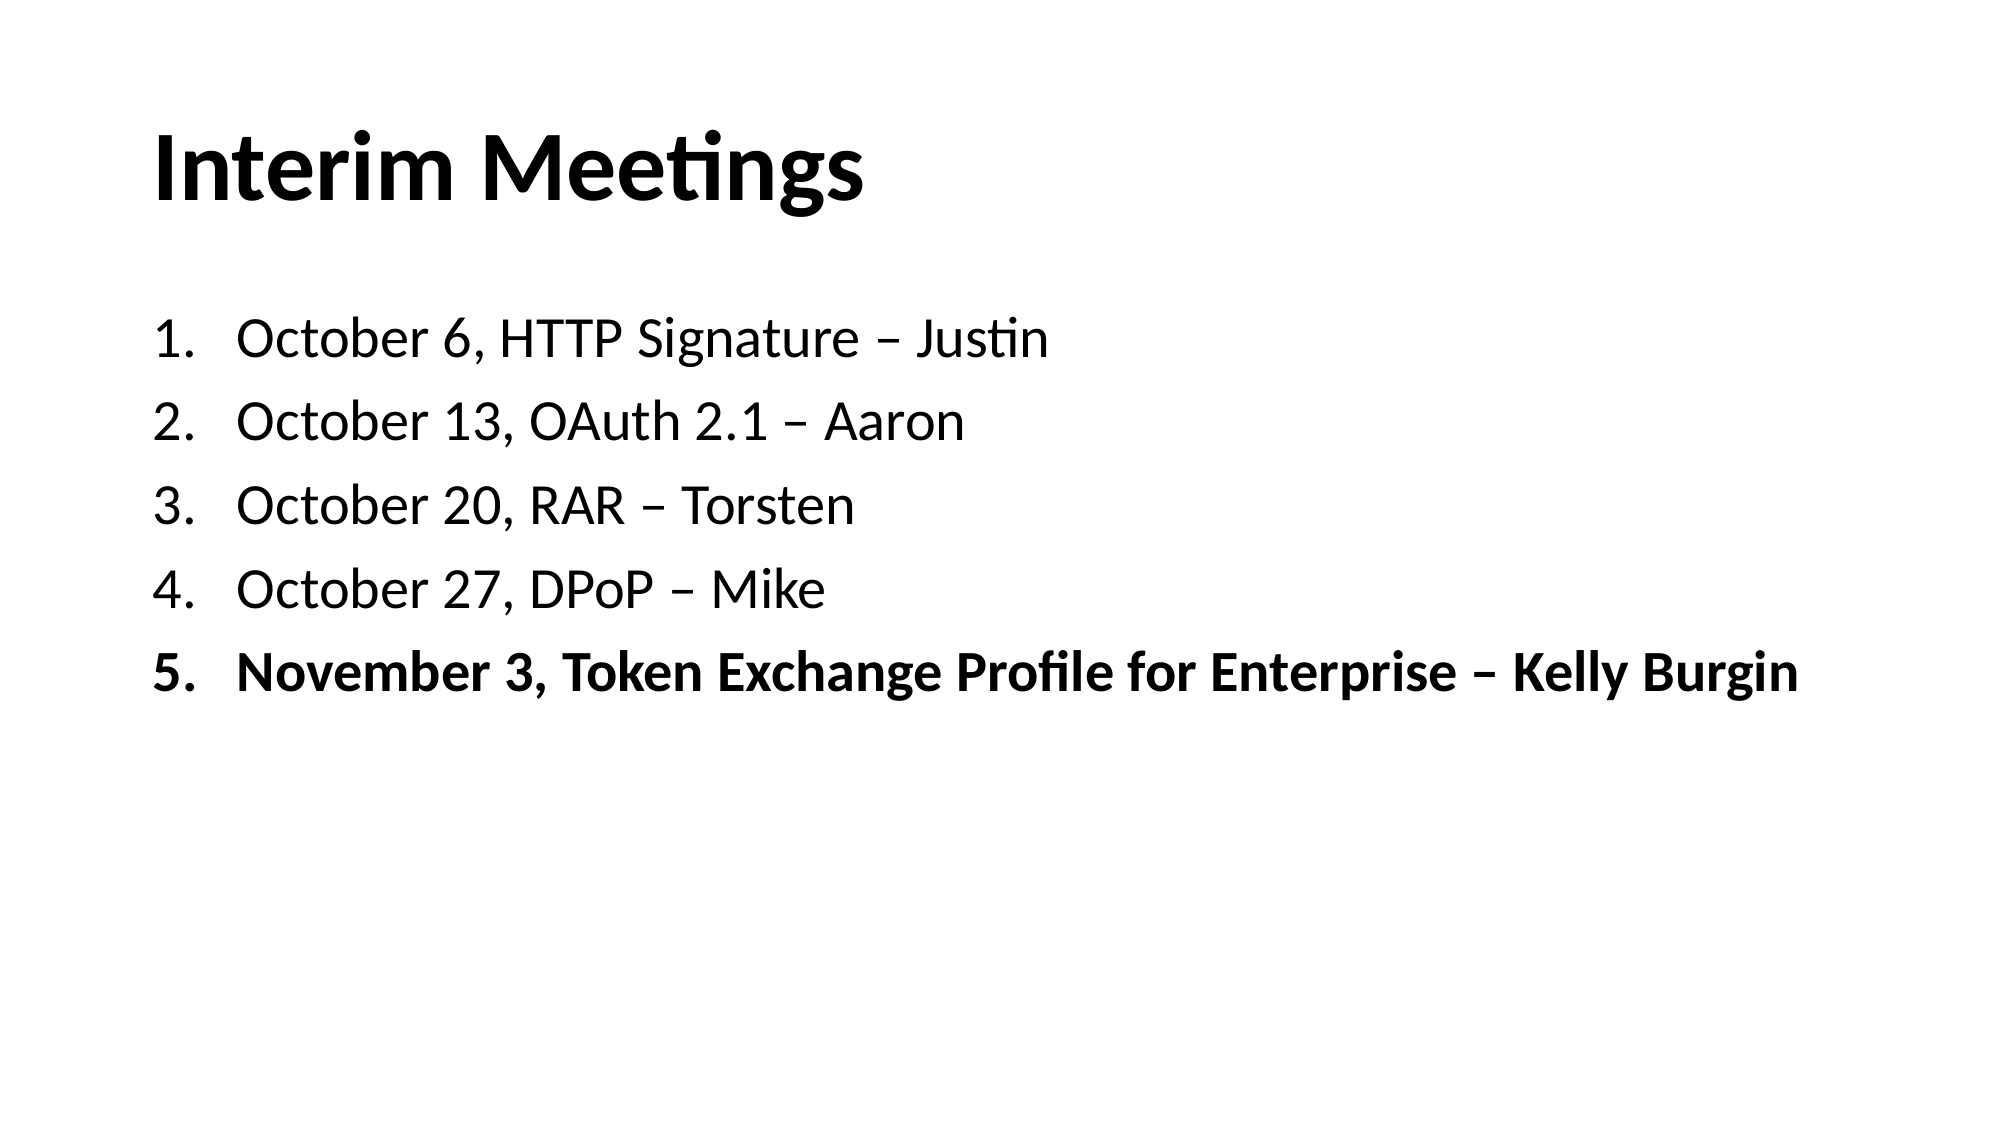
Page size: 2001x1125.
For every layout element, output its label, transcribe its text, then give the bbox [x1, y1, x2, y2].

title Interim Meetings [137, 59, 1863, 278]
list October 6, HTTP Signature – Justin October 13, OAuth 2.1 – Aaron October 20, RAR – Torsten October 27, DPoP – Mike November 3, Token Exchange Profile for Enterprise – Kelly Burgin [137, 299, 1863, 1014]
